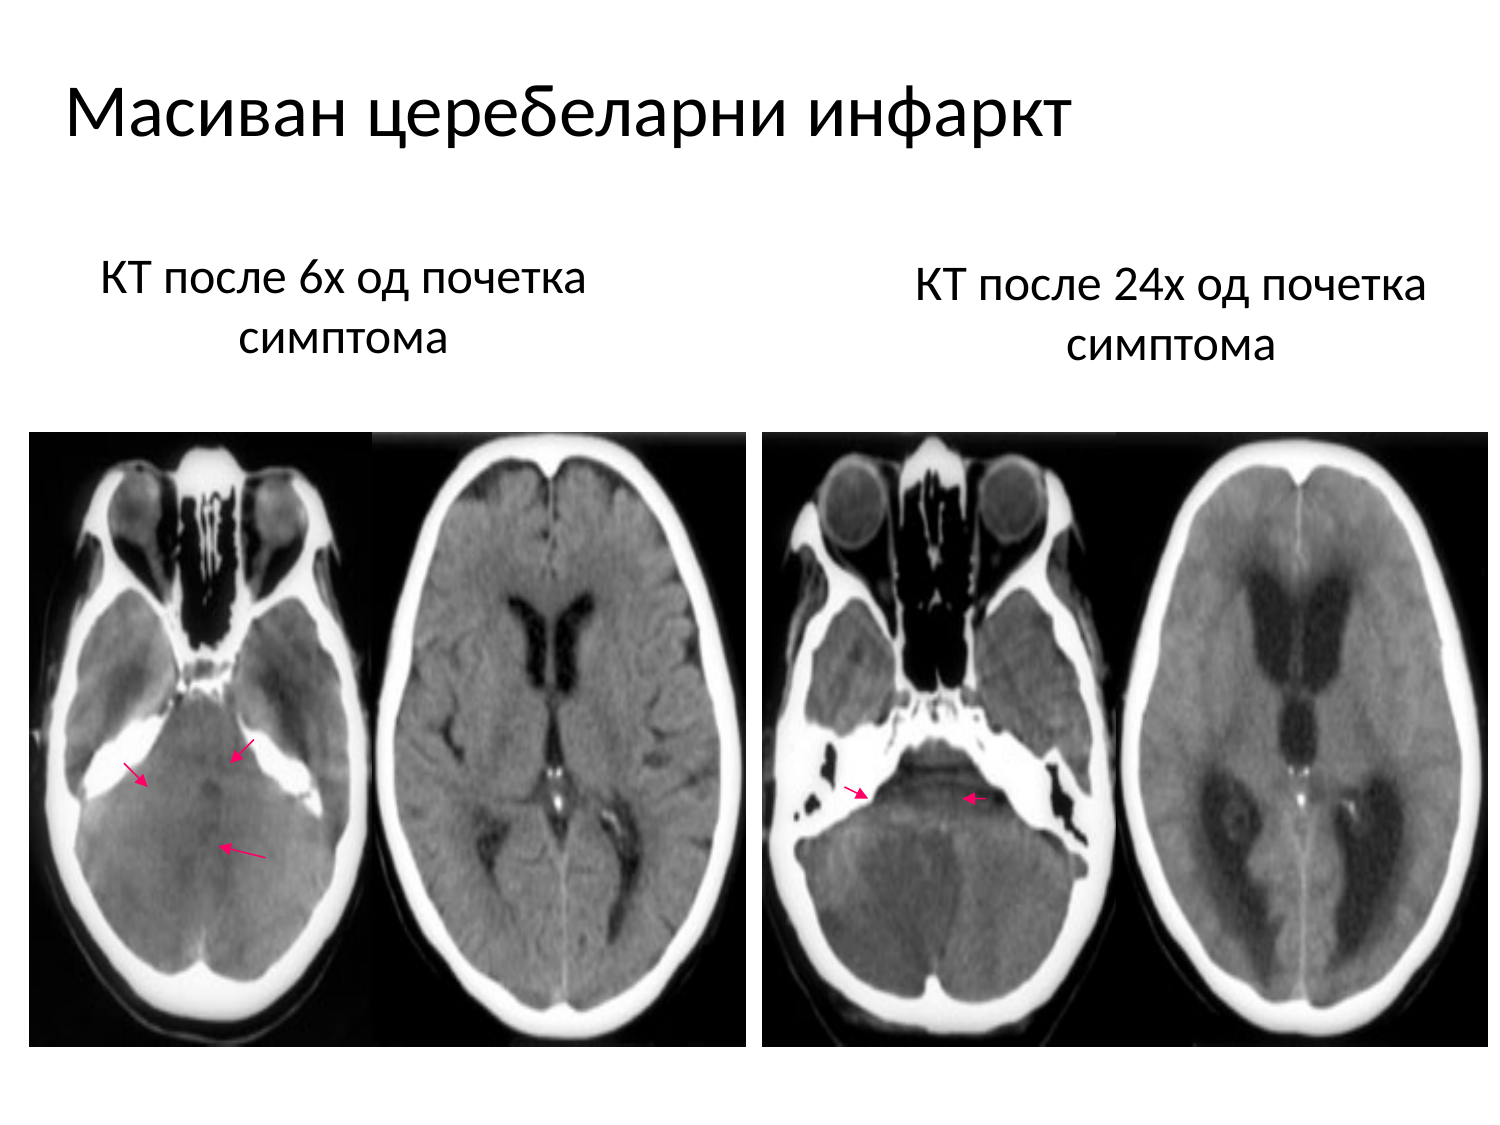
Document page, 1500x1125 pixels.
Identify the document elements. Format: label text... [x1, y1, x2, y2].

text_box КT после 6х од почетка симптома [0, 236, 688, 372]
picture [762, 432, 1488, 1047]
text_box КT после 24х од почетка симптома [802, 243, 1500, 378]
picture [29, 432, 746, 1047]
text_box Масиван церебеларни инфаркт [49, 54, 1172, 160]
